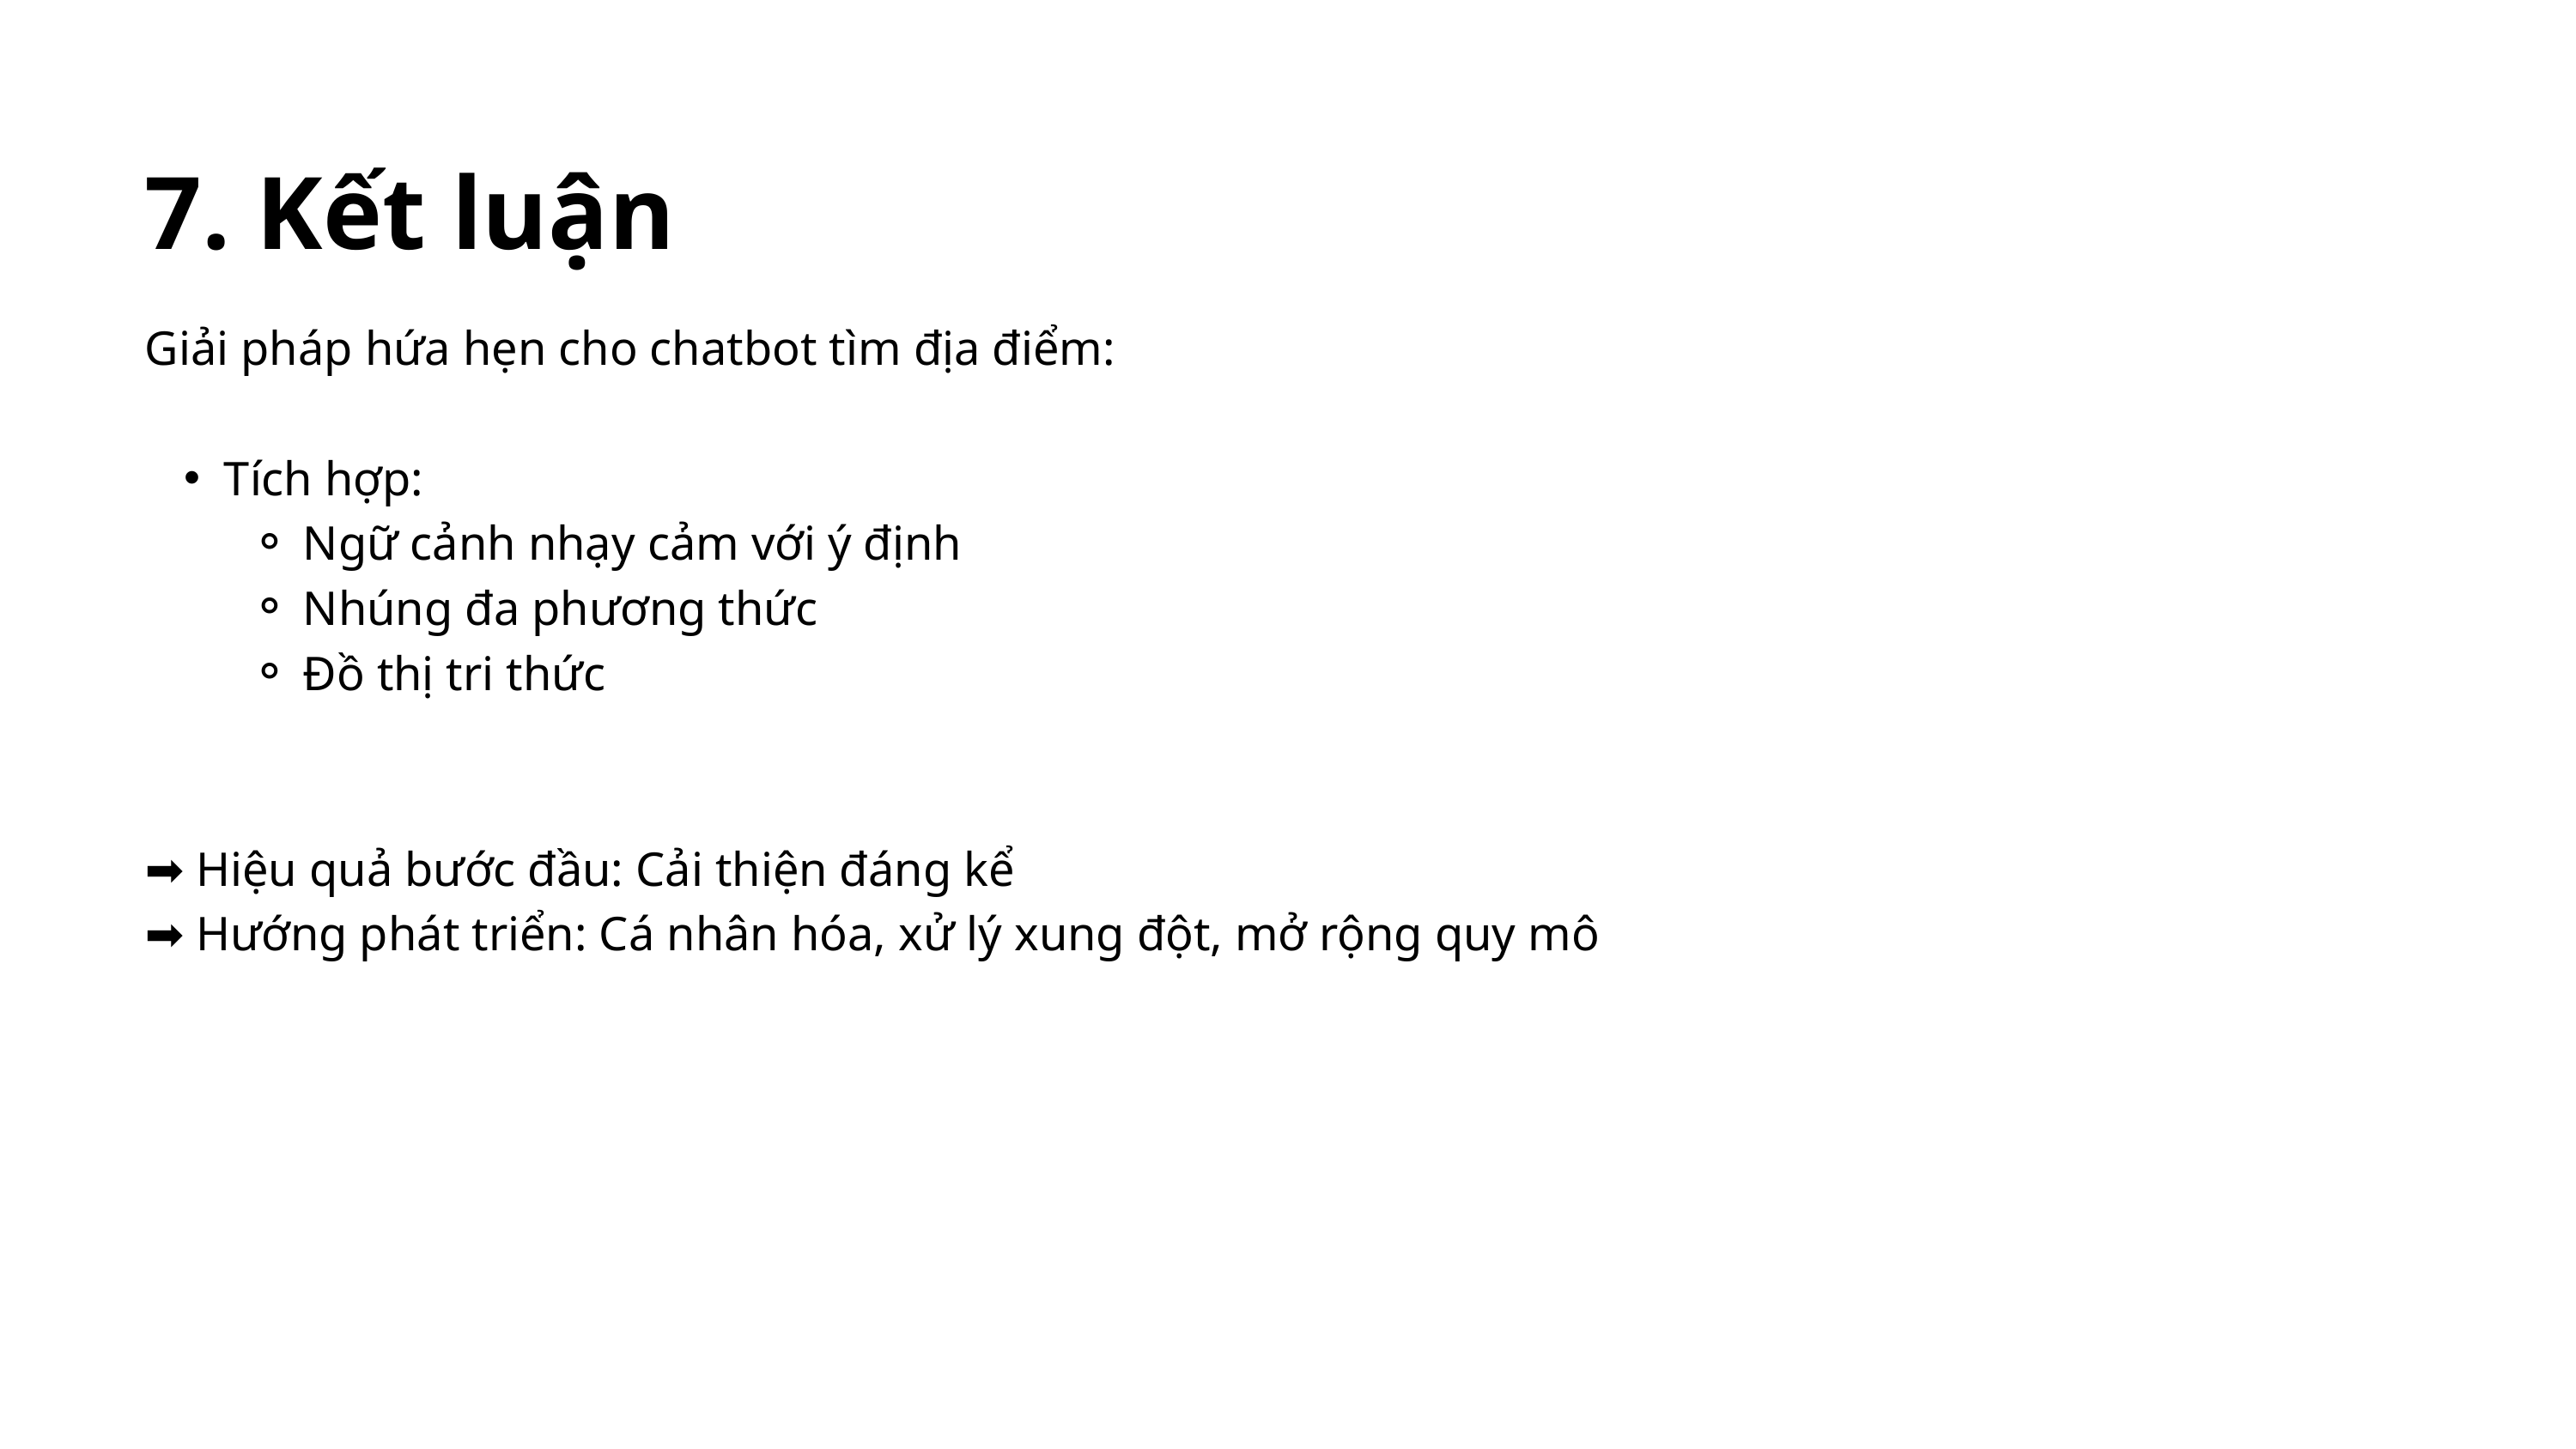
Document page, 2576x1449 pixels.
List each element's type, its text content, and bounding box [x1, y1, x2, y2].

text_box Giải pháp hứa hẹn cho chatbot tìm địa điểm: Tích hợp: Ngữ cảnh nhạy cảm với ý định Nhúng đa phương thức Đồ thị tri thức ➡️ Hiệu quả bước đầu: Cải thiện đáng kể ➡️ Hướng phát triển: Cá nhân hóa, xử lý xung đột, mở rộng quy mô [144, 309, 2432, 1026]
text_box 7. Kết luận [144, 131, 2432, 270]
